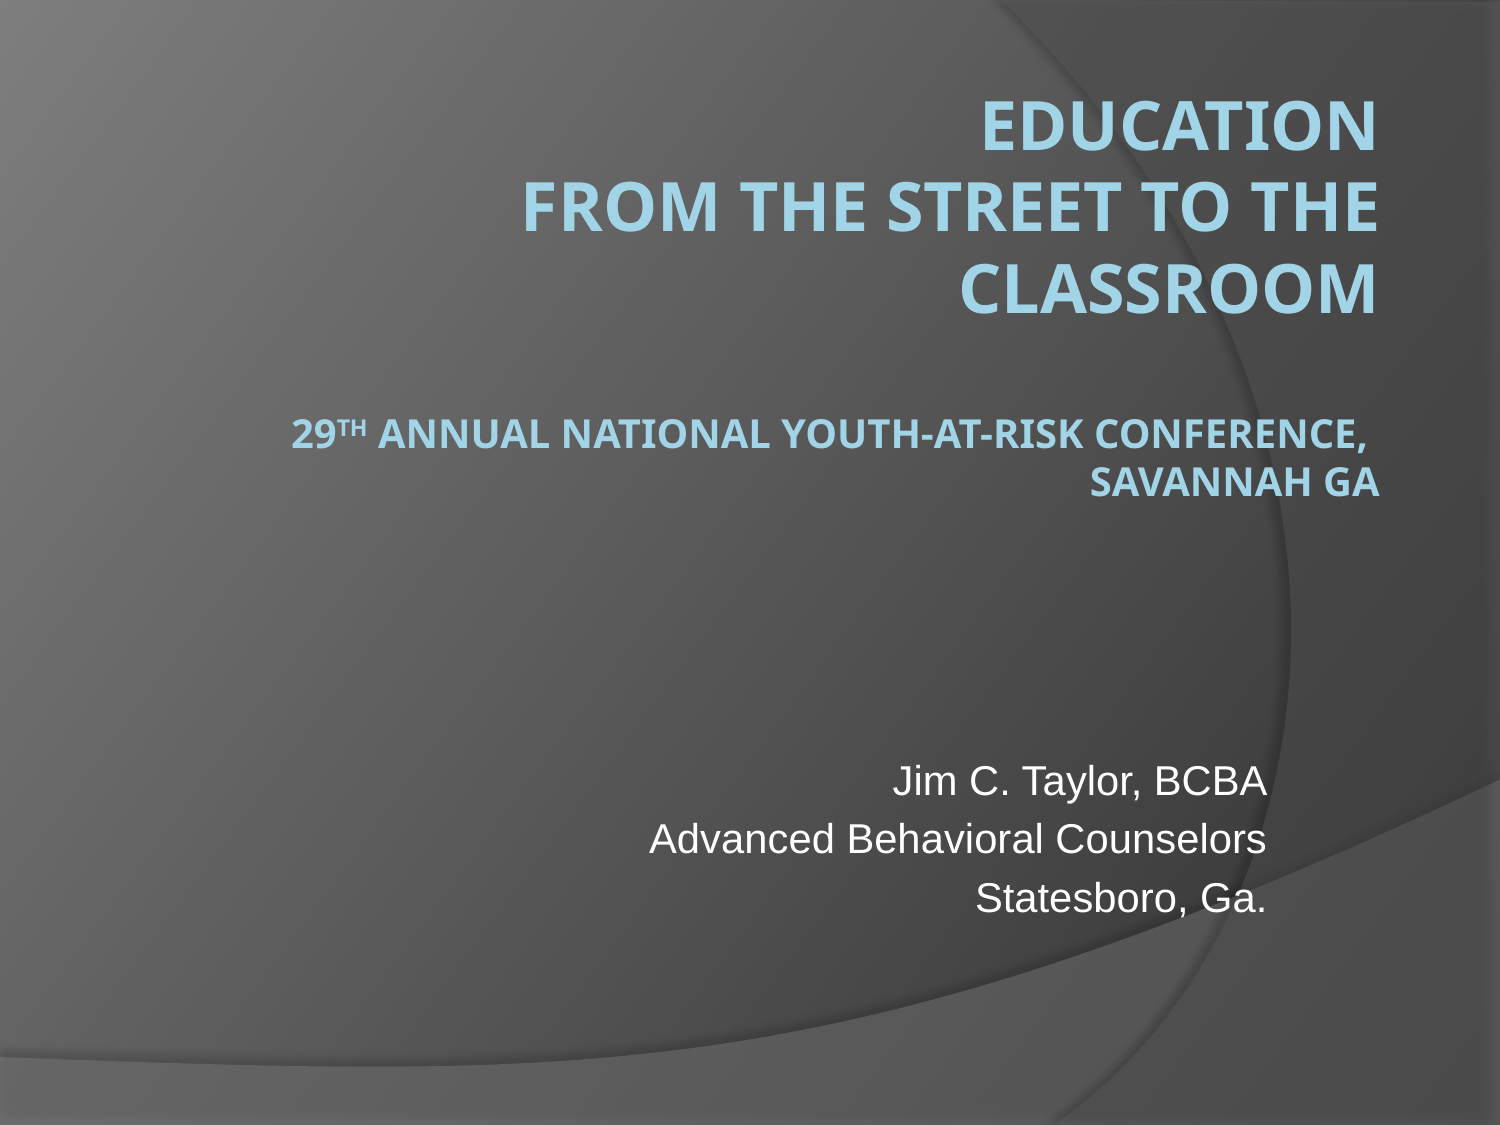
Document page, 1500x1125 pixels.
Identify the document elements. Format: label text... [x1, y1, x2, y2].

title Education From the Street to the Classroom 29th Annual National Youth-at-Risk Conference, Savannah GA [112, 75, 1388, 513]
subtitle Jim C. Taylor, BCBA Advanced Behavioral Counselors Statesboro, Ga. [225, 624, 1275, 1038]
